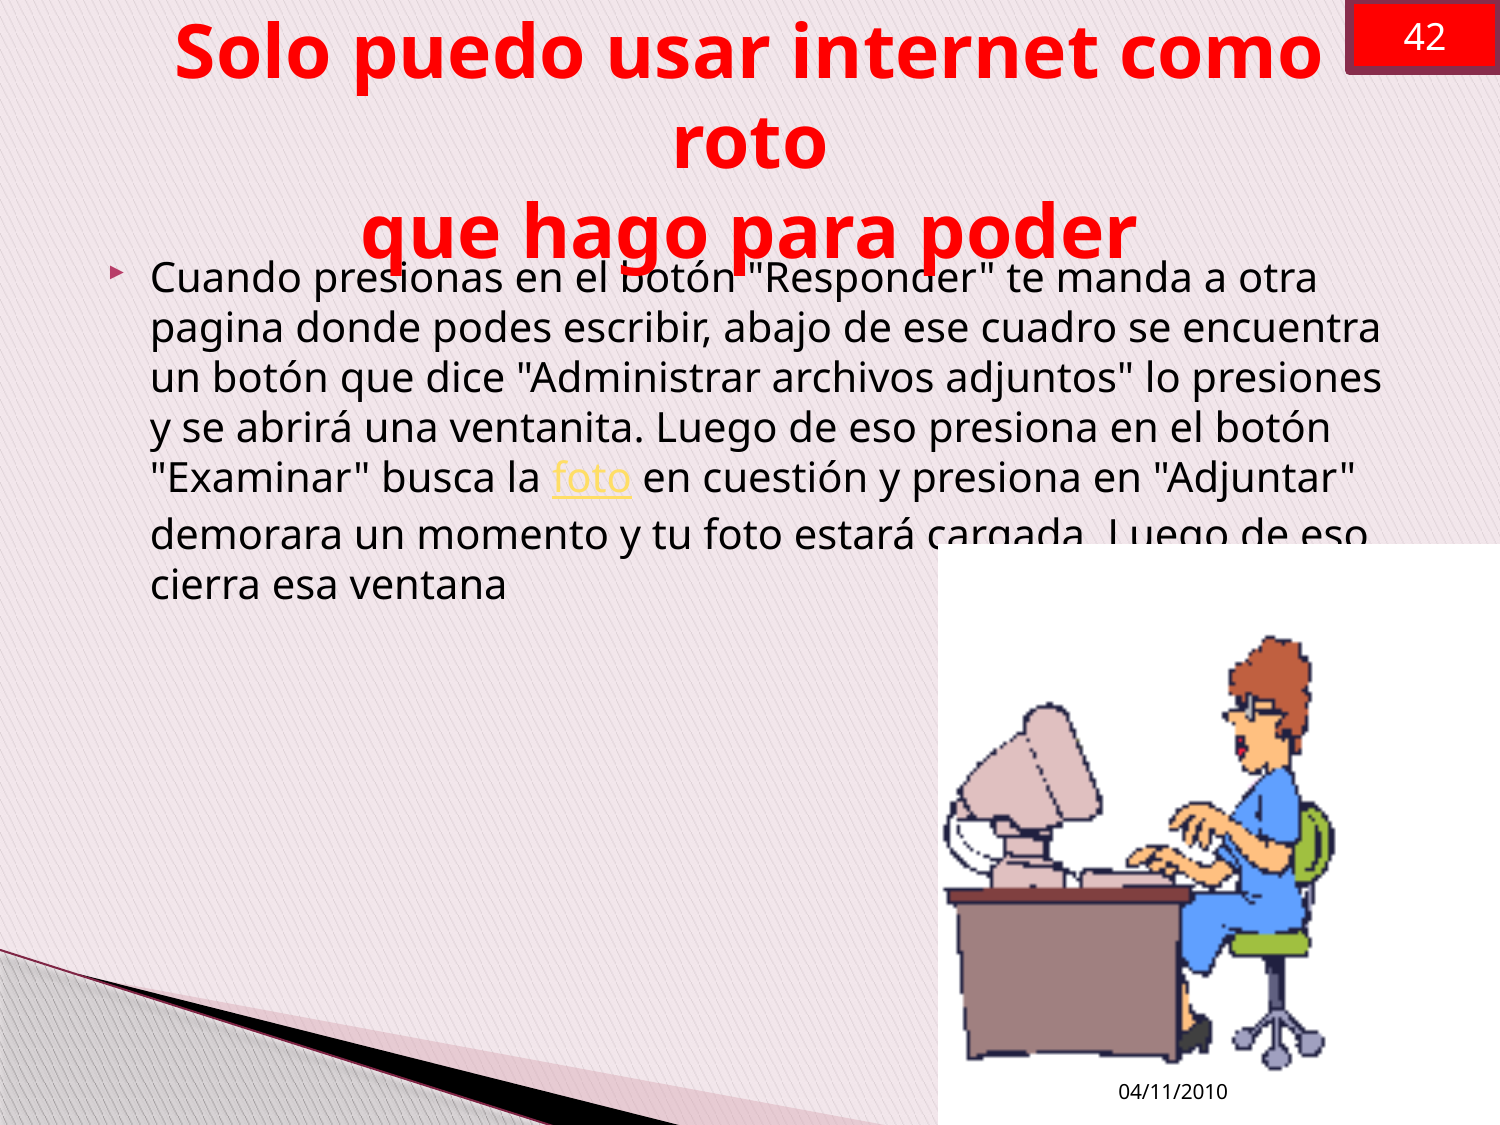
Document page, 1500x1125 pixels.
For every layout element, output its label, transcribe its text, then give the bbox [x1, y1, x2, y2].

picture [938, 544, 1500, 1125]
text_box 42 [1345, 0, 1500, 75]
title Solo puedo usar internet como roto que hago para poder [75, 45, 1425, 233]
list Cuando presionas en el botón "Responder" te manda a otra pagina donde podes escribir, abajo de ese cuadro se encuentra un botón que dice "Administrar archivos adjuntos" lo presiones y se abrirá una ventanita. Luego de eso presiona en el botón "Examinar" busca la foto en cuestión y presiona en "Adjuntar" demorara un momento y tu foto estará cargada. Luego de eso cierra esa ventana [75, 243, 1425, 986]
